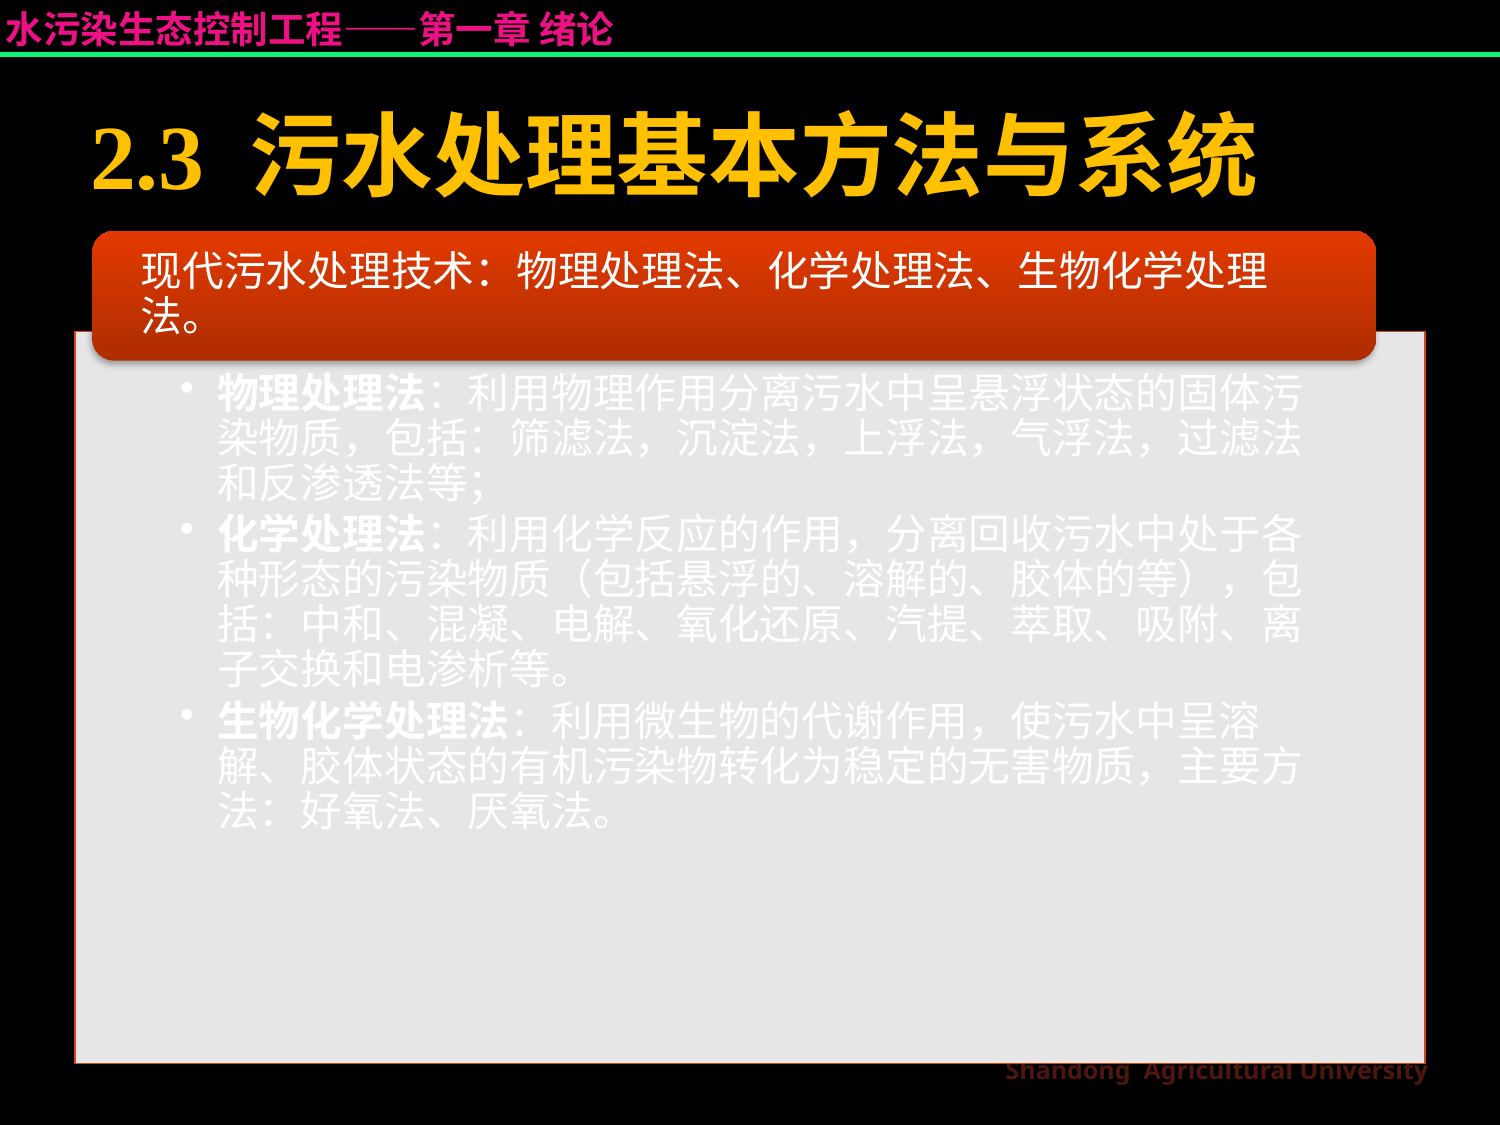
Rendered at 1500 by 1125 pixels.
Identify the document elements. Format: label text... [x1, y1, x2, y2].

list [74, 223, 1426, 1071]
title 2.3 污水处理基本方法与系统 [75, 59, 1425, 223]
